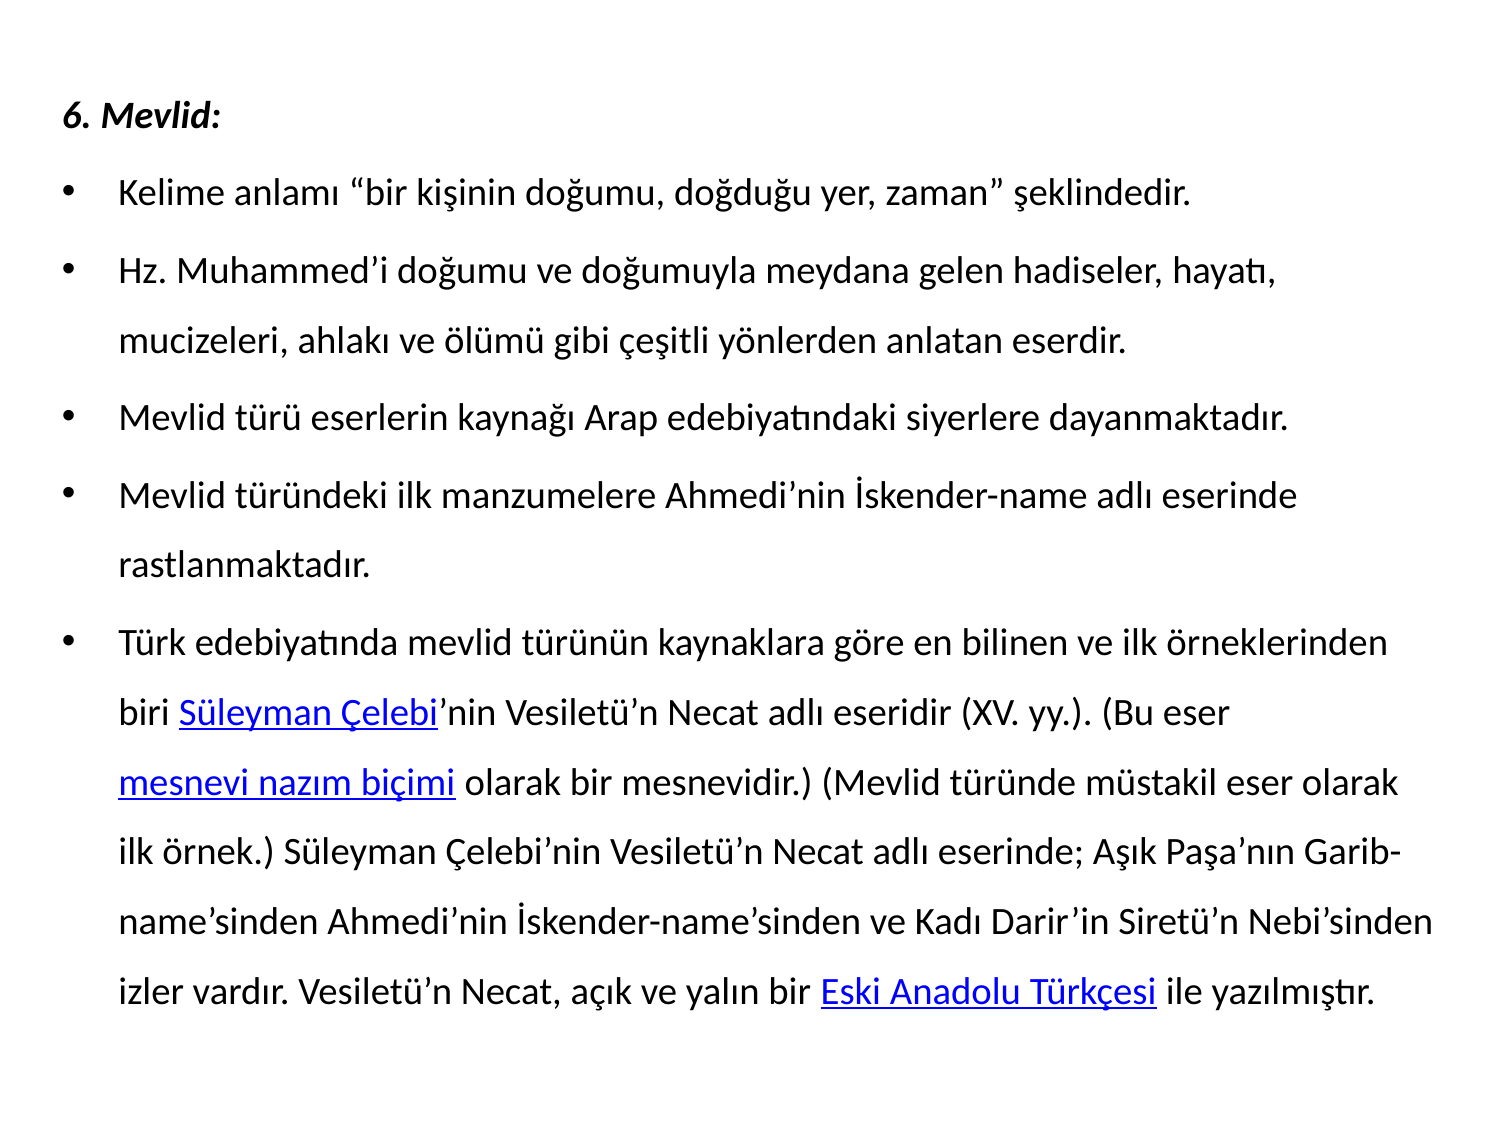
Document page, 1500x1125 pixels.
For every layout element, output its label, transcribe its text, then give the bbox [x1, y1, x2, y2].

list 6. Mevlid: Kelime anlamı “bir kişinin doğumu, doğduğu yer, zaman” şeklindedir. Hz. Muhammed’i doğumu ve doğumuyla meydana gelen hadiseler, hayatı, mucizeleri, ahlakı ve ölümü gibi çeşitli yönlerden anlatan eserdir. Mevlid türü eserlerin kaynağı Arap edebiyatındaki siyerlere dayanmaktadır. Mevlid türündeki ilk manzumelere Ahmedi’nin İskender-name adlı eserinde rastlanmaktadır. Türk edebiyatında mevlid türünün kaynaklara göre en bilinen ve ilk örneklerinden biri Süleyman Çelebi’nin Vesiletü’n Necat adlı eseridir (XV. yy.). (Bu eser mesnevi nazım biçimi olarak bir mesnevidir.) (Mevlid türünde müstakil eser olarak ilk örnek.) Süleyman Çelebi’nin Vesiletü’n Necat adlı eserinde; Aşık Paşa’nın Garib-name’sinden Ahmedi’nin İskender-name’sinden ve Kadı Darir’in Siretü’n Nebi’sinden izler vardır. Vesiletü’n Necat, açık ve yalın bir Eski Anadolu Türkçesi ile yazılmıştır. [46, 58, 1454, 1090]
